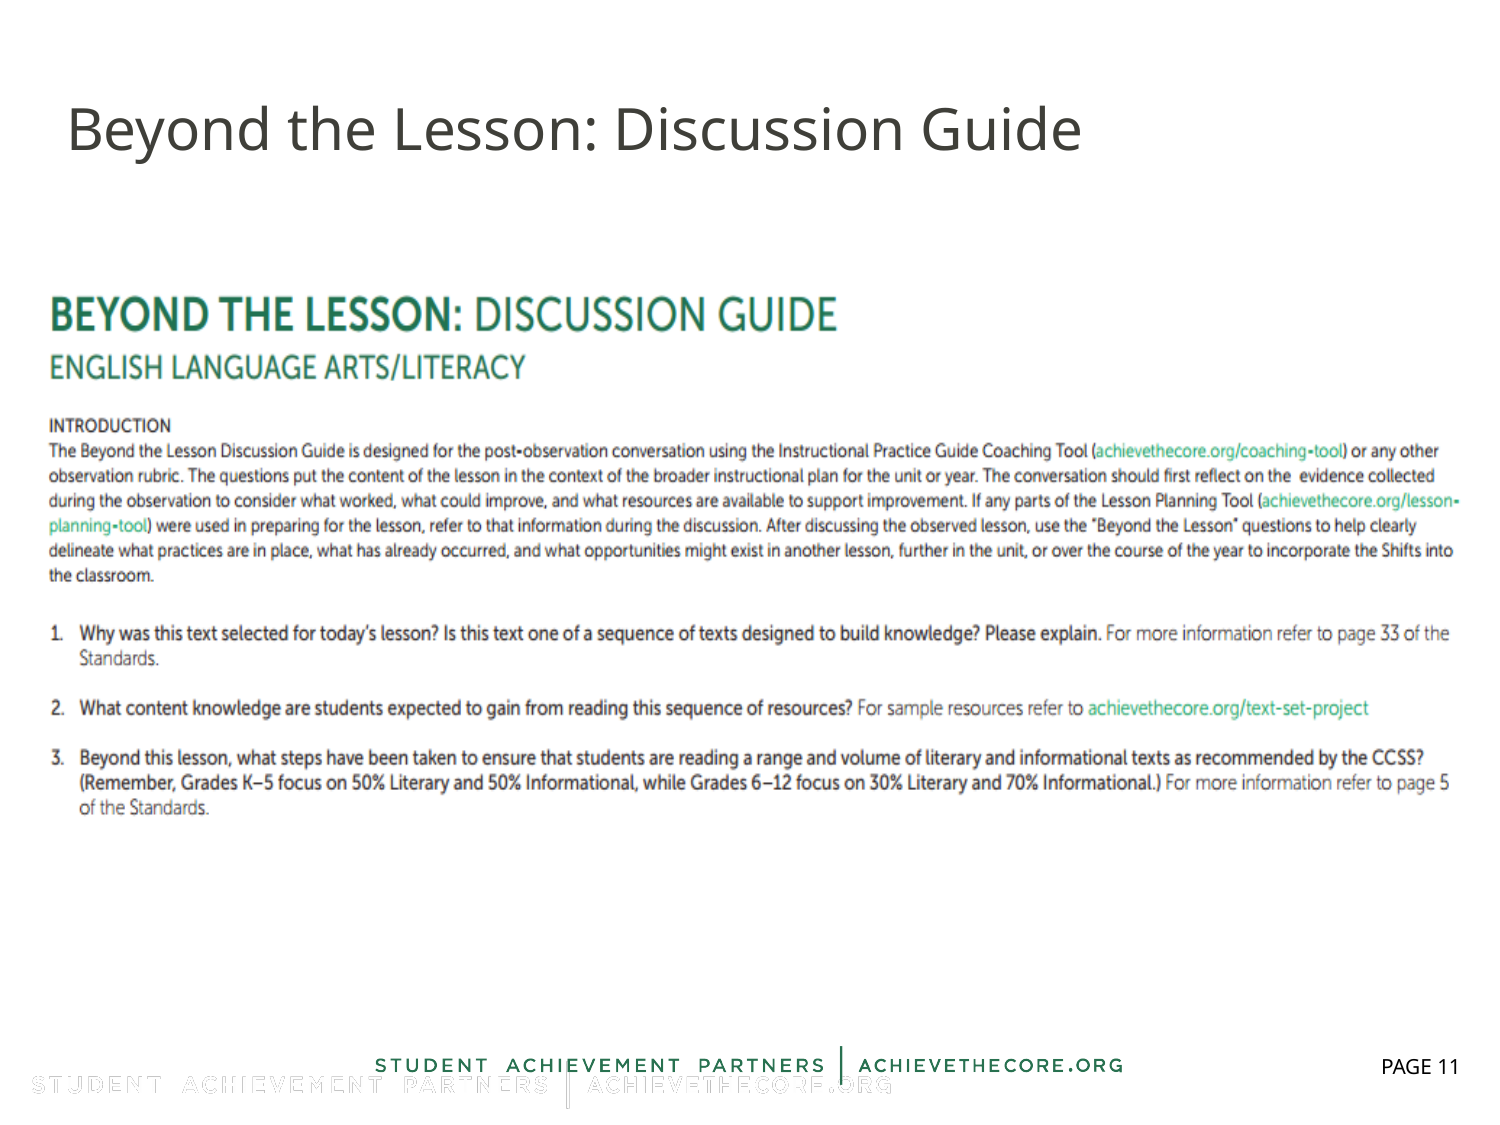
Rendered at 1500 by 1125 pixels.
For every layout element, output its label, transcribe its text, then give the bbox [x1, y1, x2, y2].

picture [25, 269, 1475, 822]
text_box Beyond the Lesson: Discussion Guide [51, 39, 1500, 216]
picture [12, 1046, 1122, 1112]
